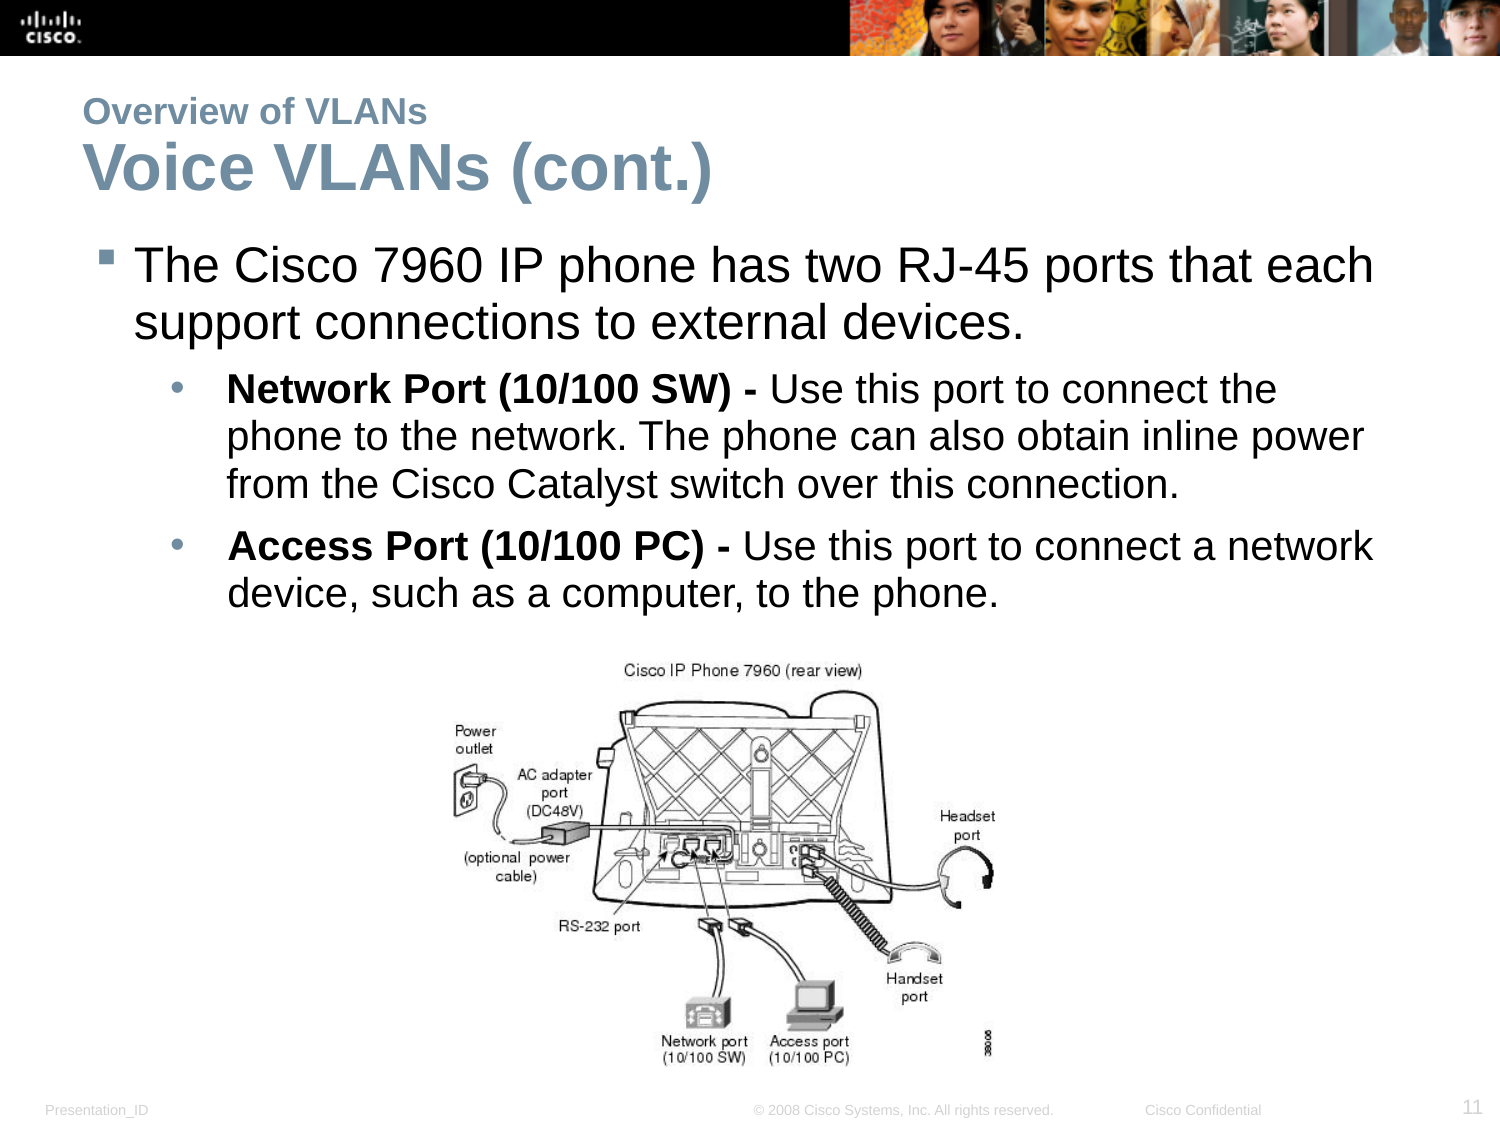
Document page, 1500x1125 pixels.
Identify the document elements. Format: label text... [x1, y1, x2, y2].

picture [0, 0, 1500, 56]
list The Cisco 7960 IP phone has two RJ-45 ports that each support connections to external devices. Network Port (10/100 SW) - Use this port to connect the phone to the network. The phone can also obtain inline power from the Cisco Catalyst switch over this connection. Access Port (10/100 PC) - Use this port to connect a network device, such as a computer, to the phone. [81, 229, 1408, 1039]
picture [424, 649, 1080, 1079]
title Overview of VLANs Voice VLANs (cont.) [68, 73, 1406, 212]
